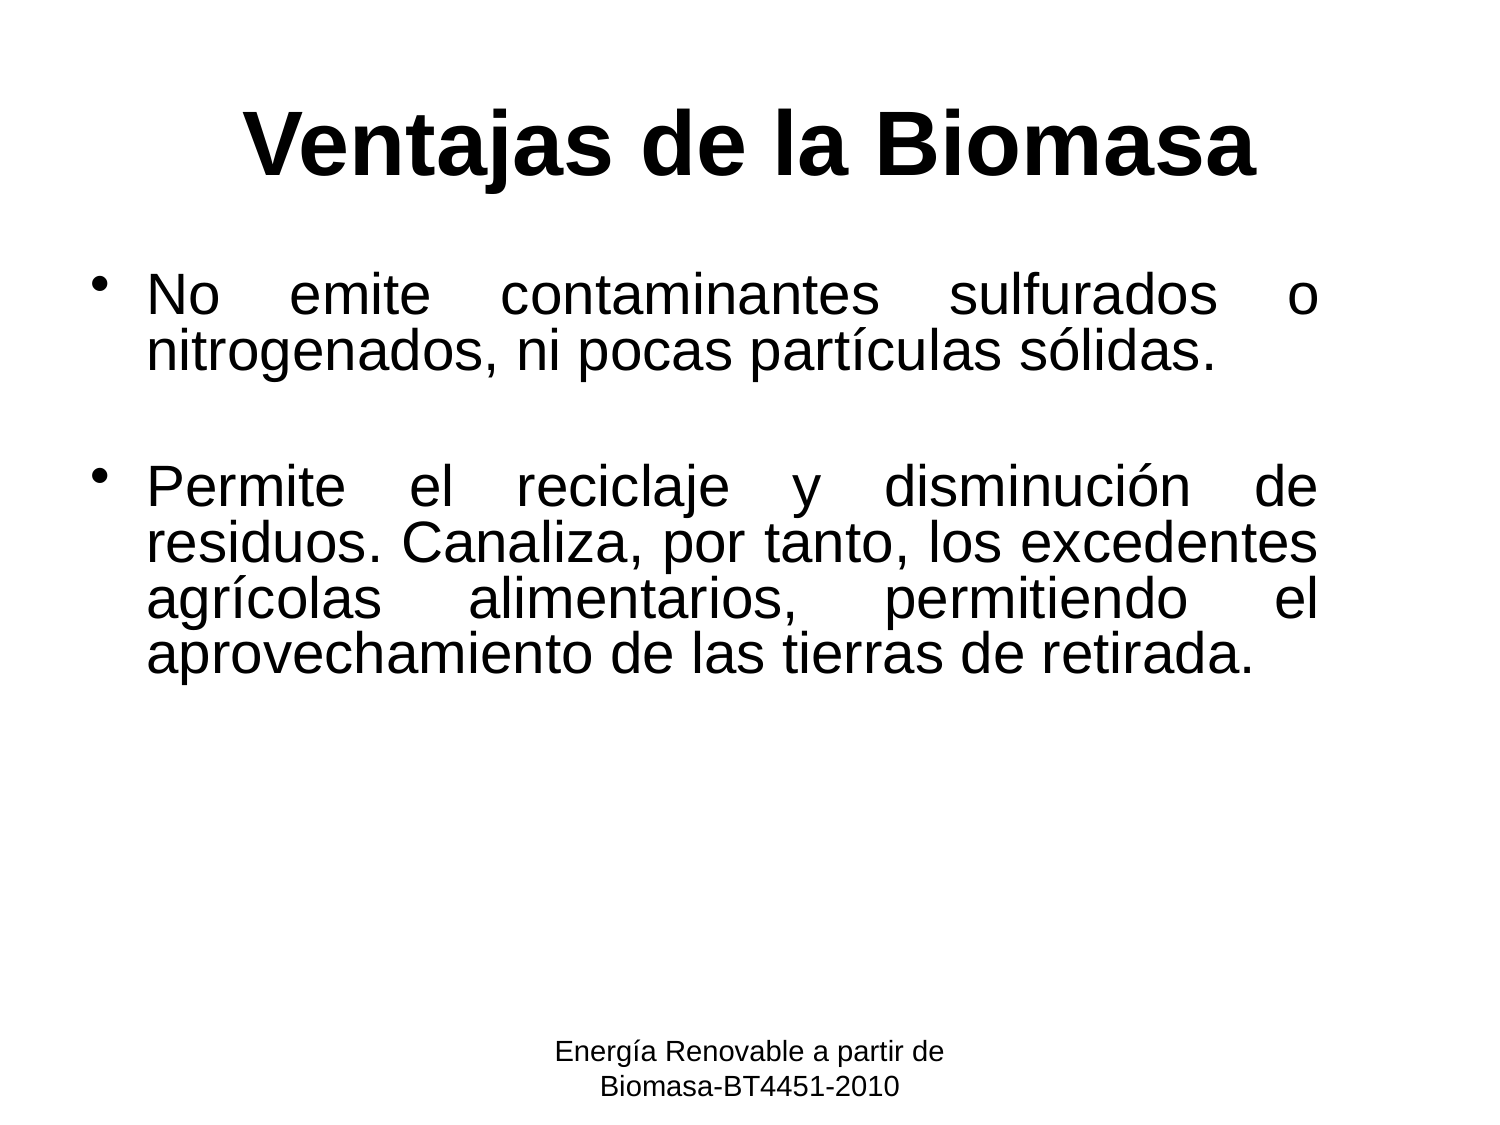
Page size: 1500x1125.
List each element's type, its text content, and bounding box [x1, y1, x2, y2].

list No emite contaminantes sulfurados o nitrogenados, ni pocas partículas sólidas. Permite el reciclaje y disminución de residuos. Canaliza, por tanto, los excedentes agrícolas alimentarios, permitiendo el aprovechamiento de las tierras de retirada. [74, 262, 1337, 1006]
footer Energía Renovable a partir de Biomasa-BT4451-2010 [512, 1024, 988, 1103]
title Ventajas de la Biomasa [74, 44, 1426, 233]
